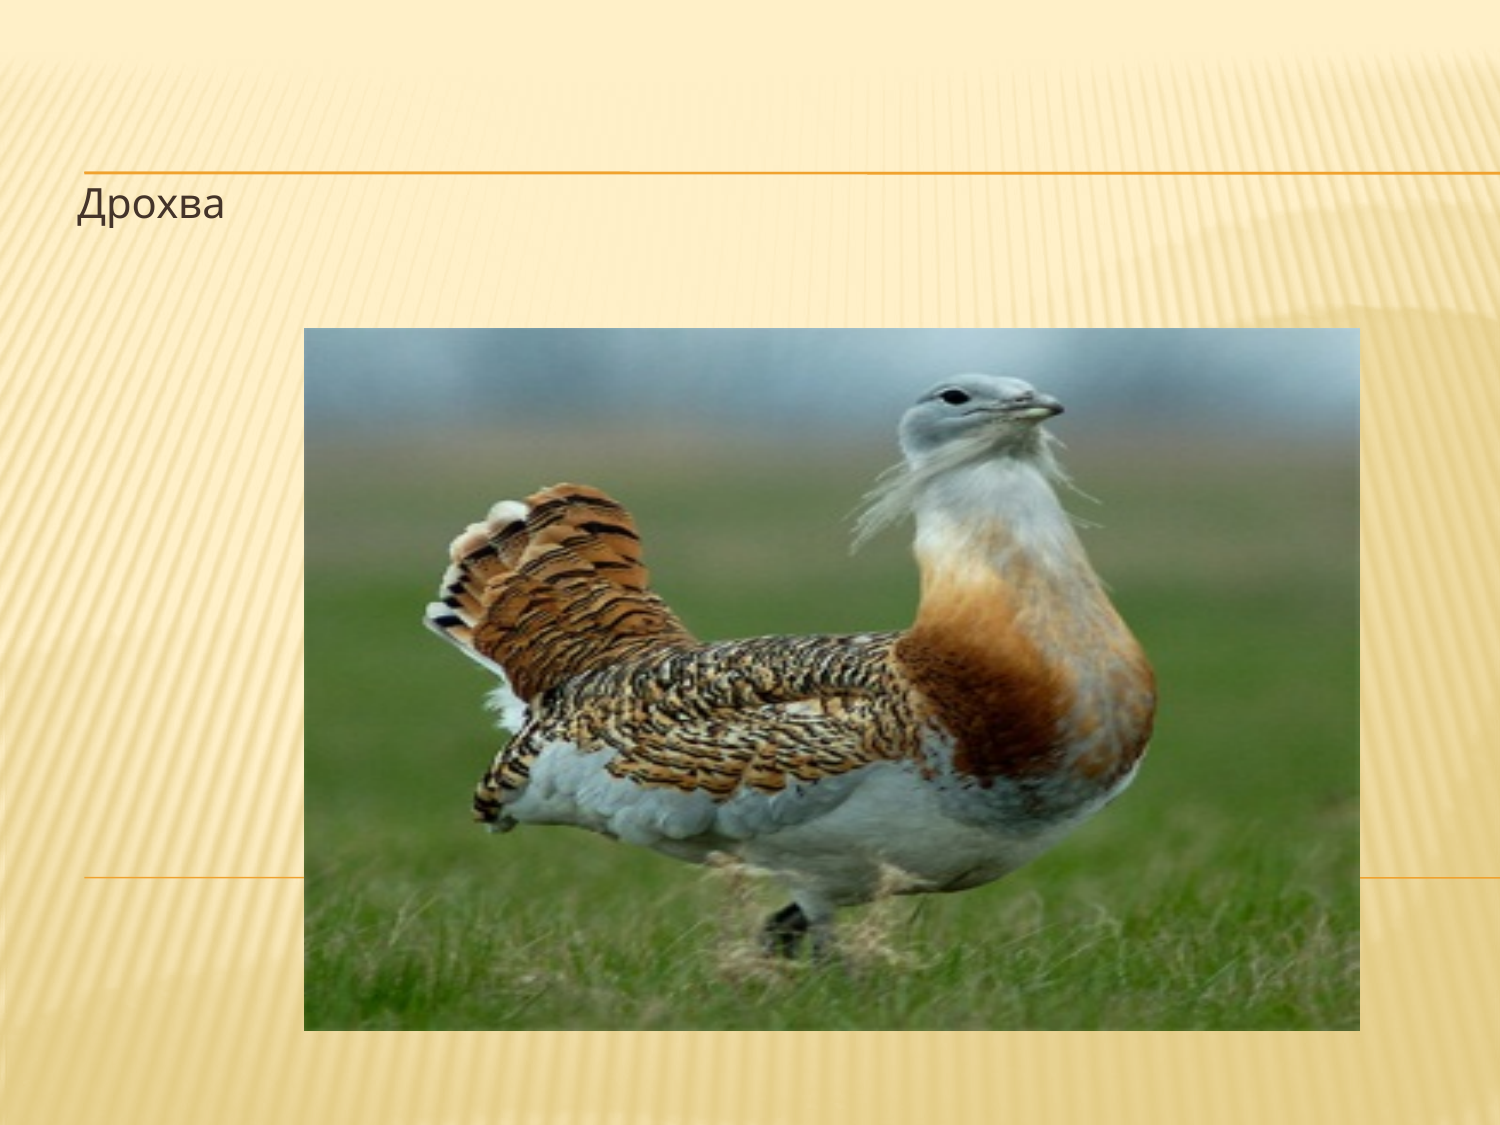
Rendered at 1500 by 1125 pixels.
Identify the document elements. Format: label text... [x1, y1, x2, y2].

picture [0, 0, 1500, 1125]
text_box Дрохва [62, 70, 1450, 235]
